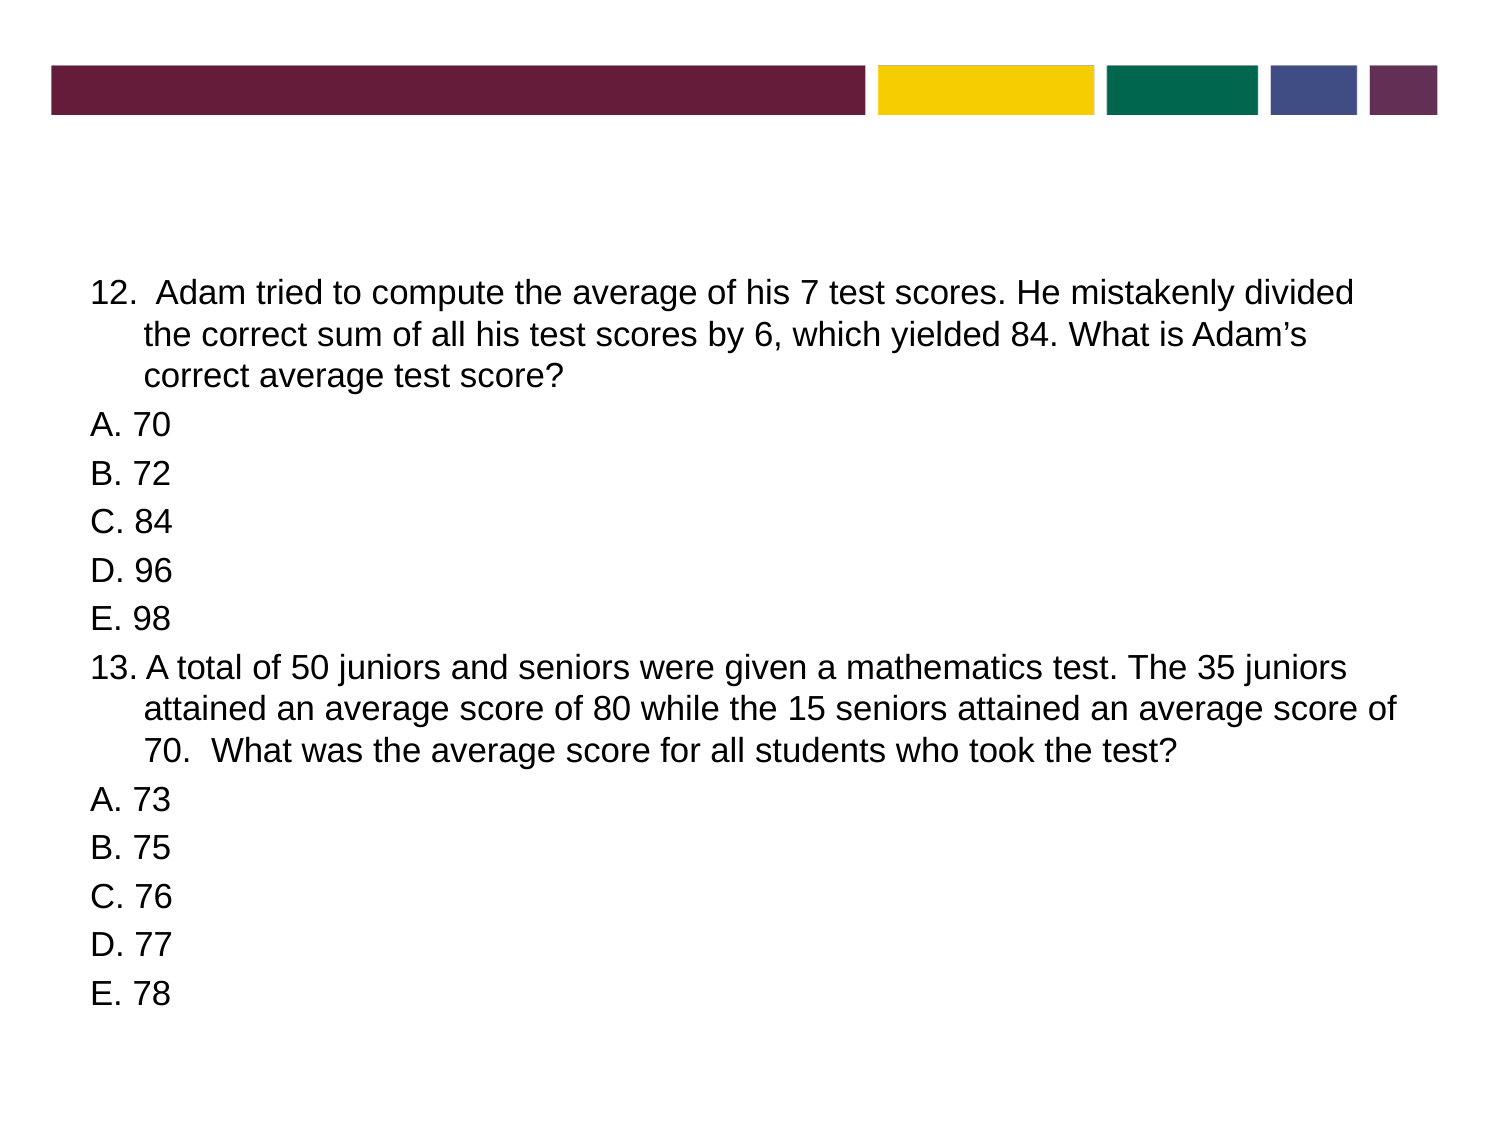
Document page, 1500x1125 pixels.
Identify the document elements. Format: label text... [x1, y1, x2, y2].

list 12. Adam tried to compute the average of his 7 test scores. He mistakenly divided the correct sum of all his test scores by 6, which yielded 84. What is Adam’s correct average test score? A. 70 B. 72 C. 84 D. 96 E. 98 13. A total of 50 juniors and seniors were given a mathematics test. The 35 juniors attained an average score of 80 while the 15 seniors attained an average score of 70. What was the average score for all students who took the test? A. 73 B. 75 C. 76 D. 77 E. 78 [75, 262, 1425, 1025]
picture [37, 49, 1438, 116]
